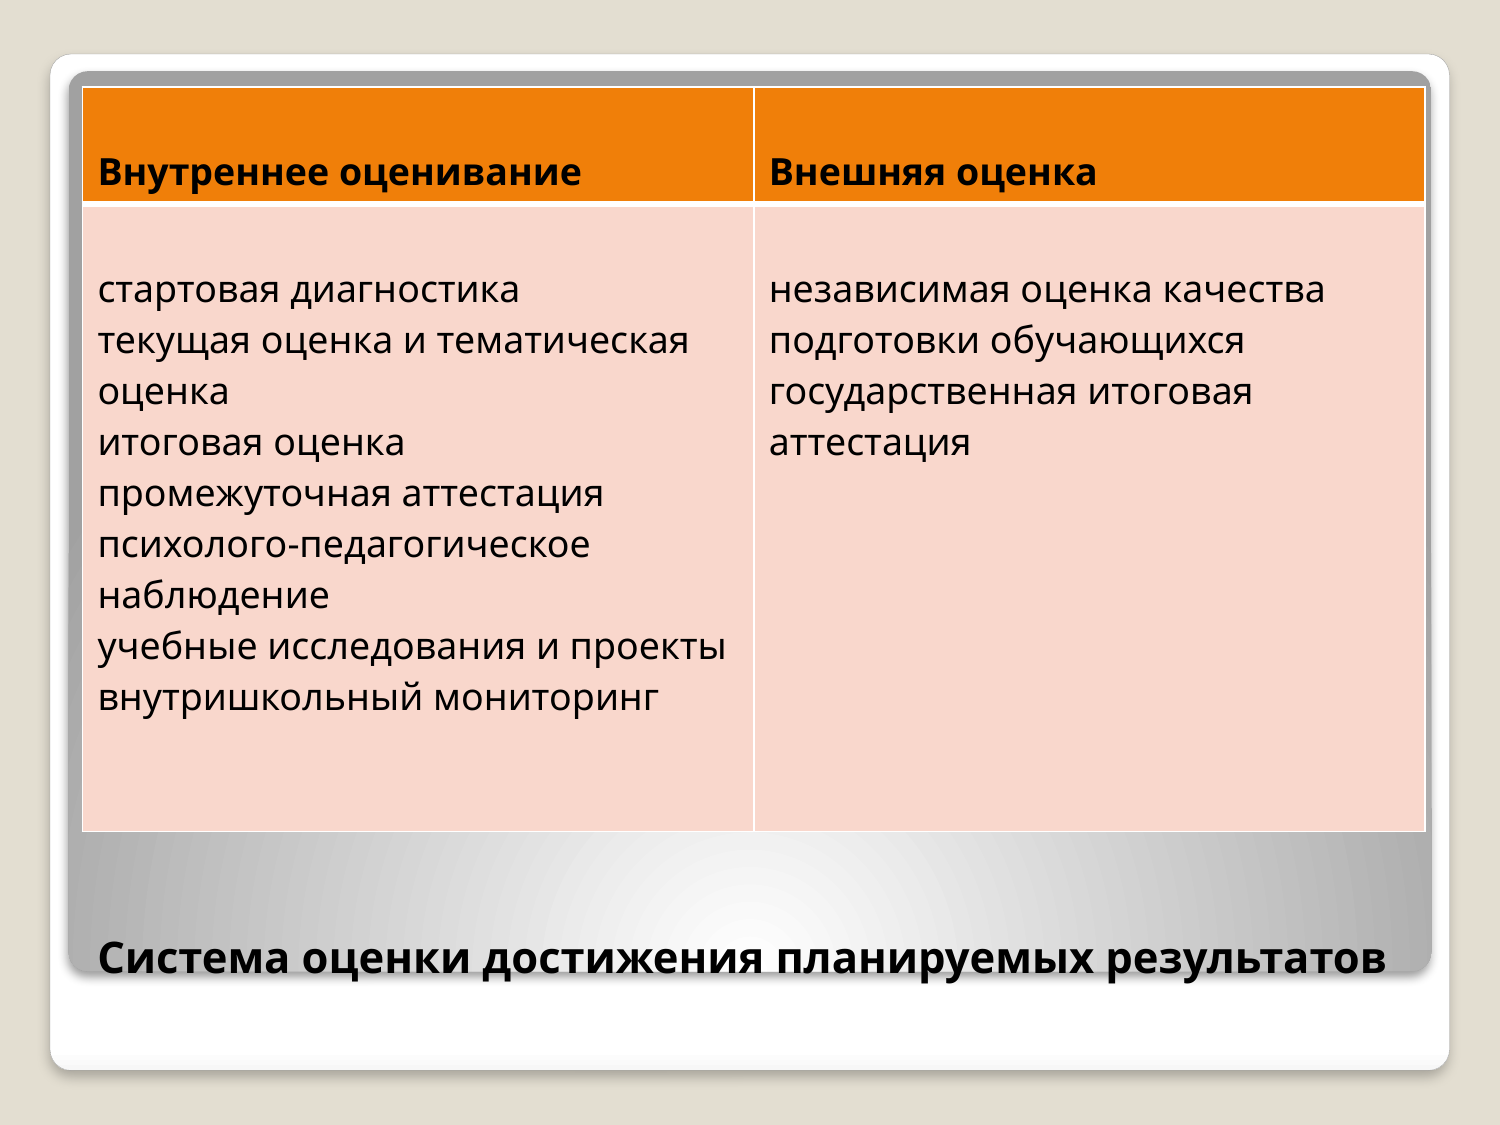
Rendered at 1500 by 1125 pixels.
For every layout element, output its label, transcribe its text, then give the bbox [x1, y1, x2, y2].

title Система оценки достижения планируемых результатов [82, 832, 1425, 990]
table_cell независимая оценка качества подготовки обучающихся государственная итоговая аттестация [755, 207, 1424, 831]
table_header Внутреннее оценивание [83, 88, 753, 201]
table_cell стартовая диагностика текущая оценка и тематическая оценка итоговая оценка промежуточная аттестация психолого-педагогическое наблюдение учебные исследования и проекты внутришкольный мониторинг [83, 207, 753, 831]
table_header Внешняя оценка [755, 88, 1424, 201]
